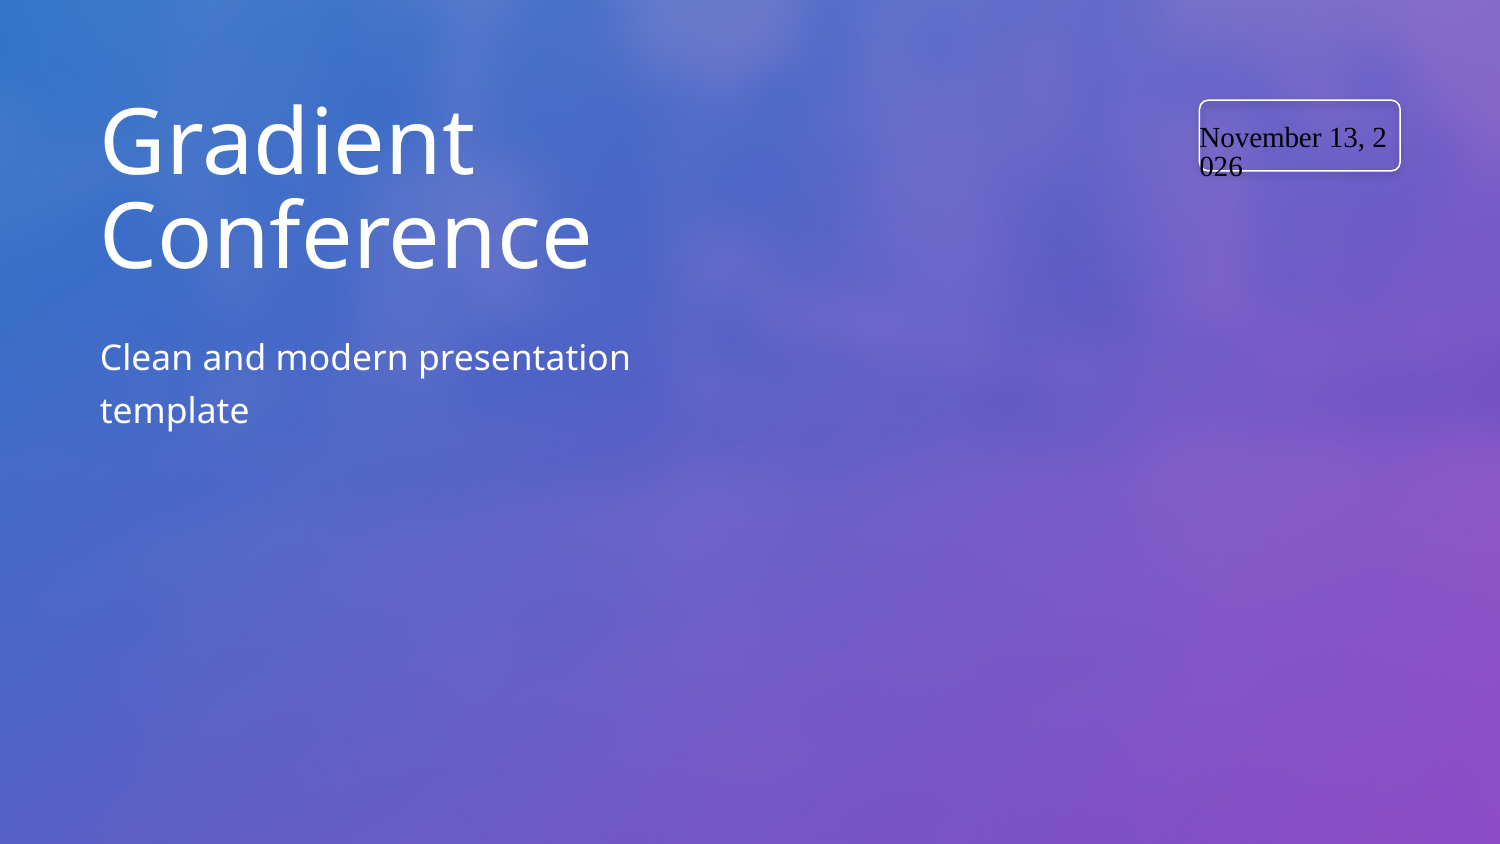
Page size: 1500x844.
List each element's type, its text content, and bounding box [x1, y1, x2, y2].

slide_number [1199, 113, 1401, 159]
title Gradient Conference [99, 100, 750, 324]
picture [0, 0, 1500, 844]
subtitle Clean and modern presentation template [99, 324, 750, 541]
